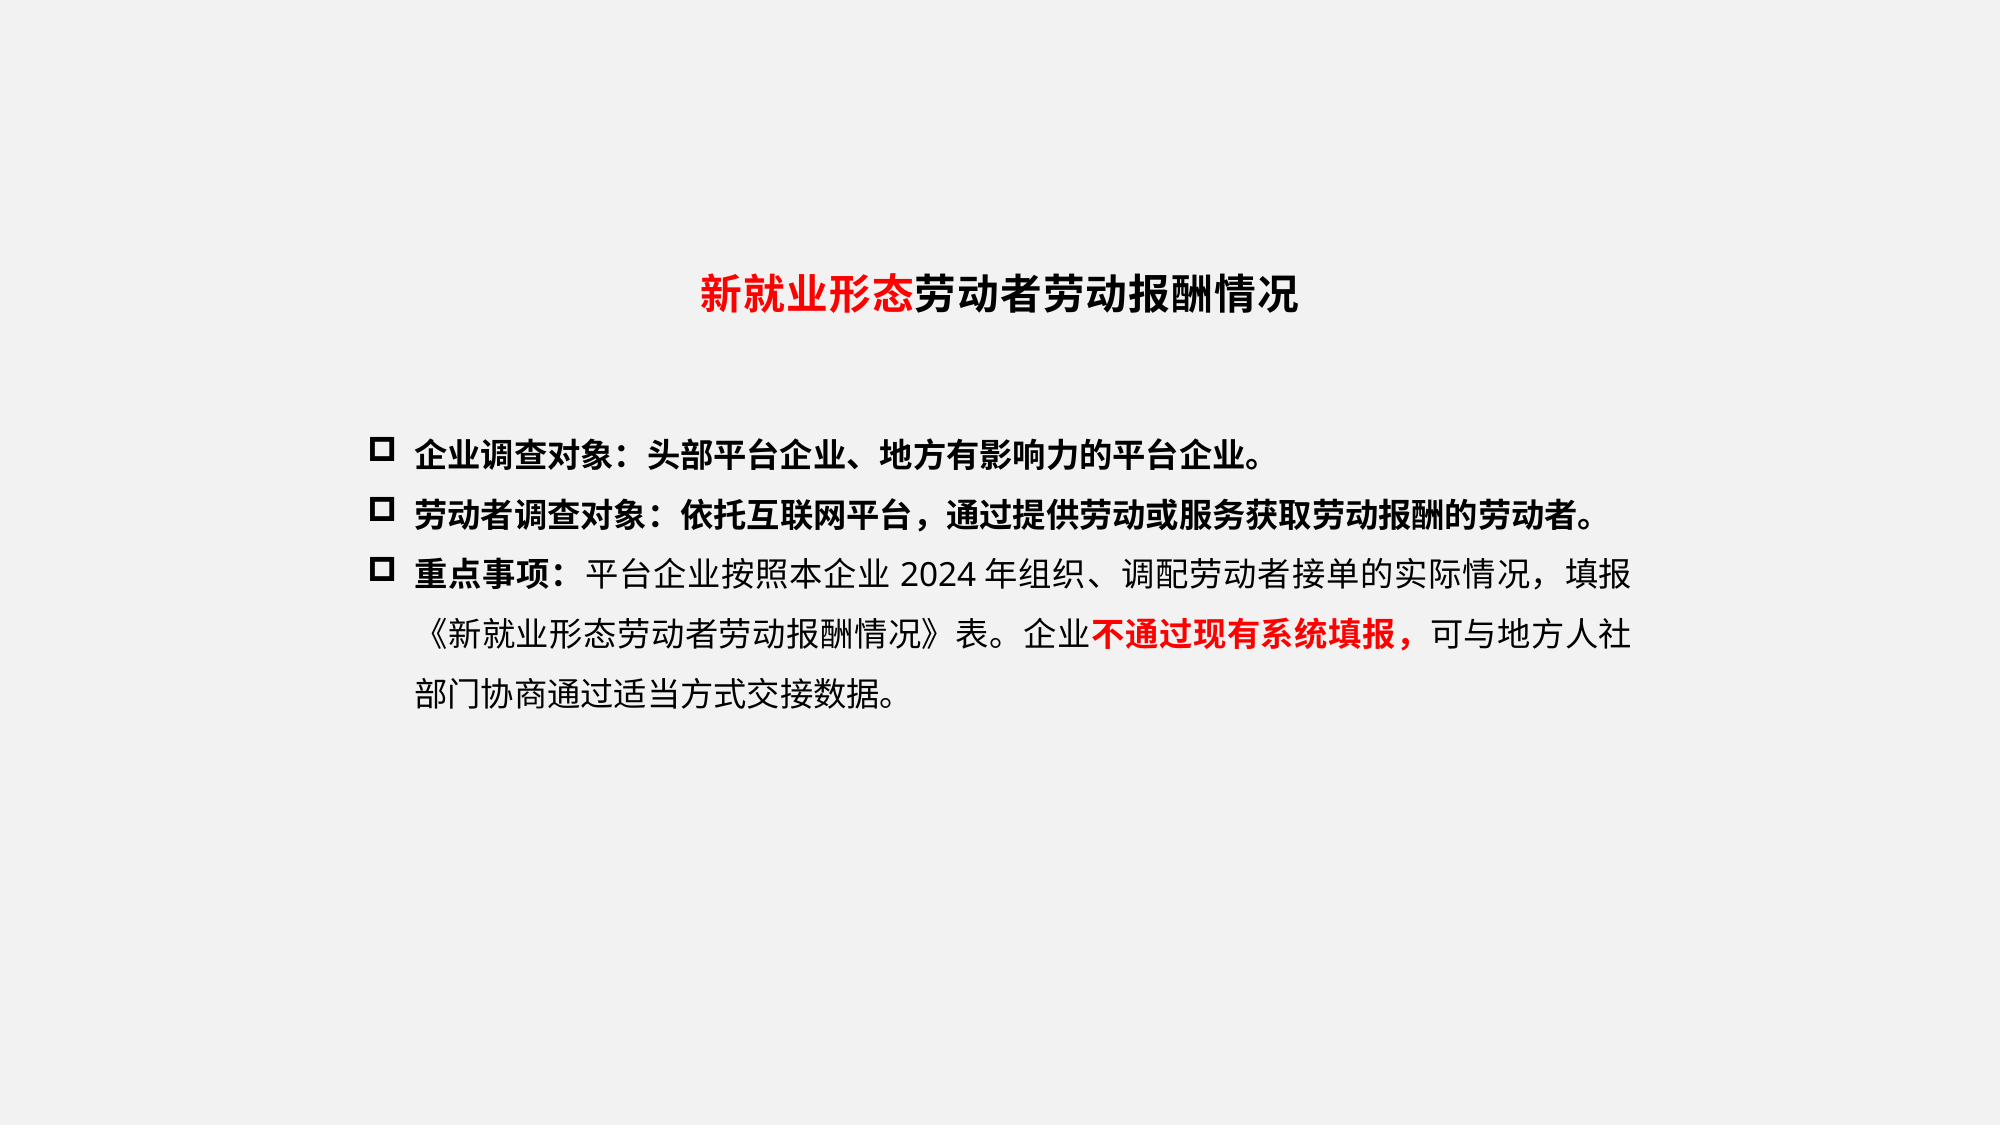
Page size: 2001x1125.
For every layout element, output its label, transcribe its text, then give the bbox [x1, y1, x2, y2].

text_box 企业调查对象：头部平台企业、地方有影响力的平台企业。 劳动者调查对象：依托互联网平台，通过提供劳动或服务获取劳动报酬的劳动者。 重点事项：平台企业按照本企业2024年组织、调配劳动者接单的实际情况，填报《新就业形态劳动者劳动报酬情况》表。企业不通过现有系统填报，可与地方人社部门协商通过适当方式交接数据。 [350, 405, 1650, 722]
text_box 新就业形态劳动者劳动报酬情况 [557, 260, 1443, 350]
